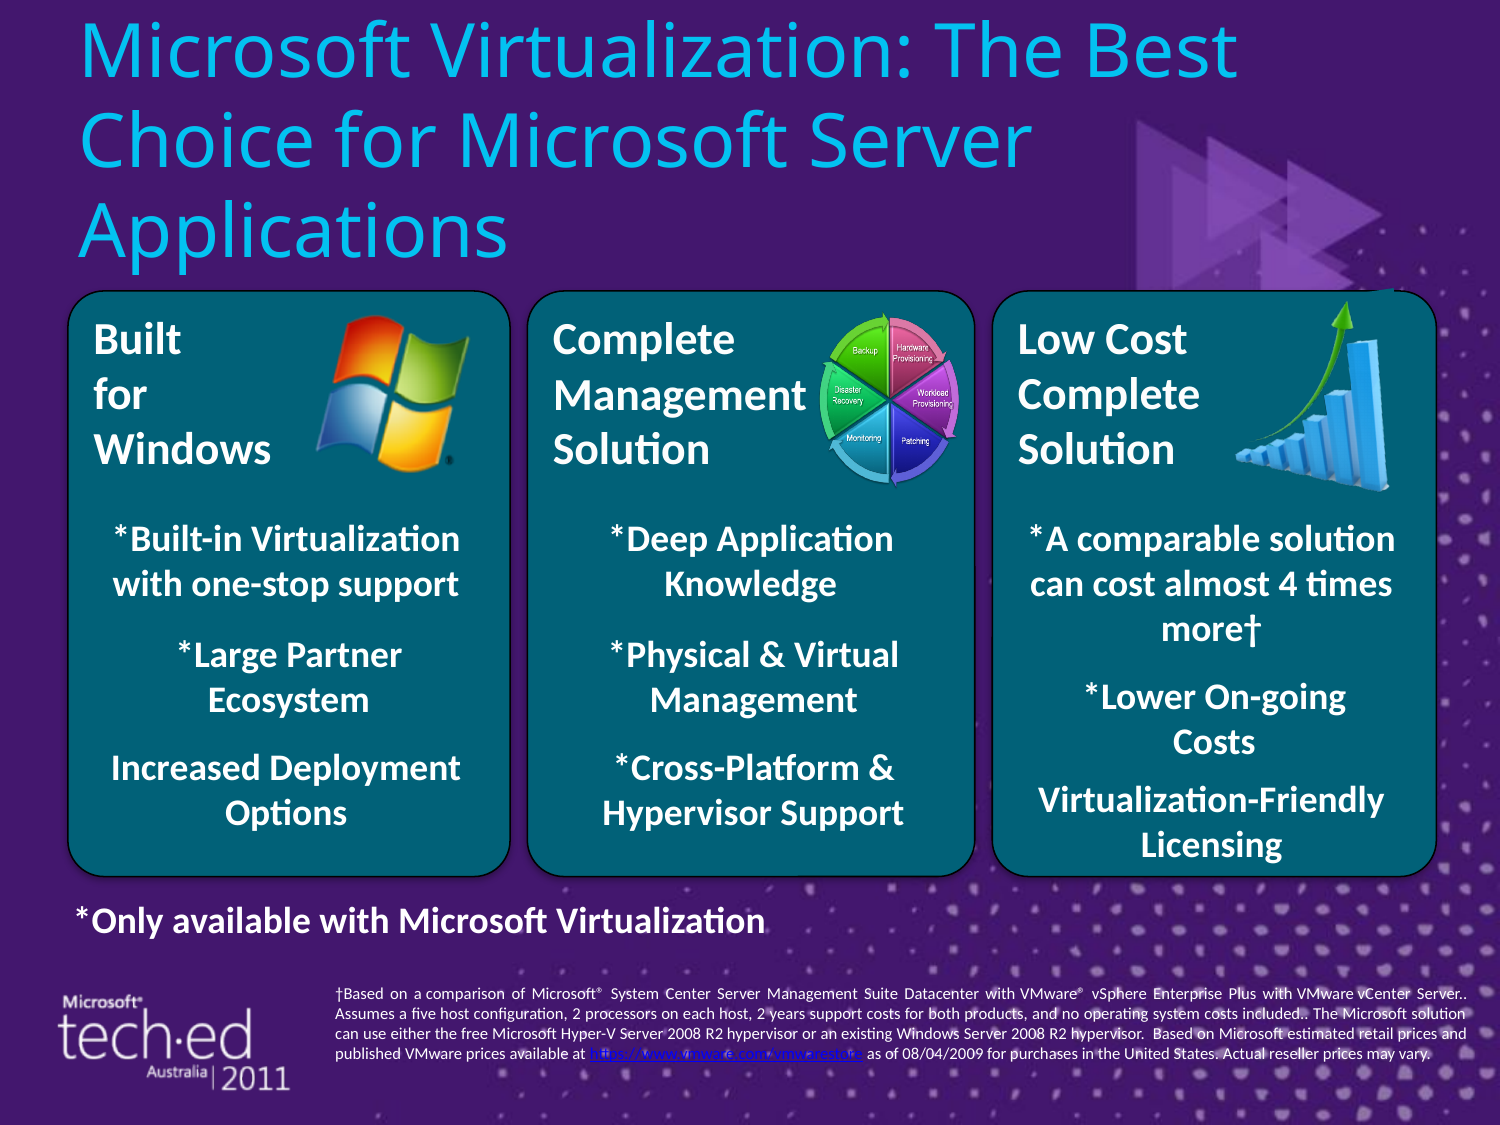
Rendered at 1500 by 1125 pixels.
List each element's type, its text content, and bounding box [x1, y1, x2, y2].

text_box *Only available with Microsoft Virtualization [58, 888, 909, 949]
picture [0, 0, 1500, 1125]
text_box †Based on a comparison of Microsoft® System Center Server Management Suite Datacenter with VMware® vSphere Enterprise Plus with VMware vCenter Server.. Assumes a five host configuration, 2 processors on each host, 2 years support costs for both products, and no operating system costs included.. The Microsoft solution can use either the free Microsoft Hyper-V Server 2008 R2 hypervisor or an existing Windows Server 2008 R2 hypervisor. Based on Microsoft estimated retail prices and published VMware prices available at https://www.vmware.com/vmwarestore as of 08/04/2009 for purchases in the United States. Actual reseller prices may vary. [320, 975, 1483, 1071]
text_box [67, 290, 511, 877]
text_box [527, 290, 975, 877]
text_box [992, 290, 1437, 877]
title Microsoft Virtualization: The Best Choice for Microsoft Server Applications [63, 37, 1436, 238]
